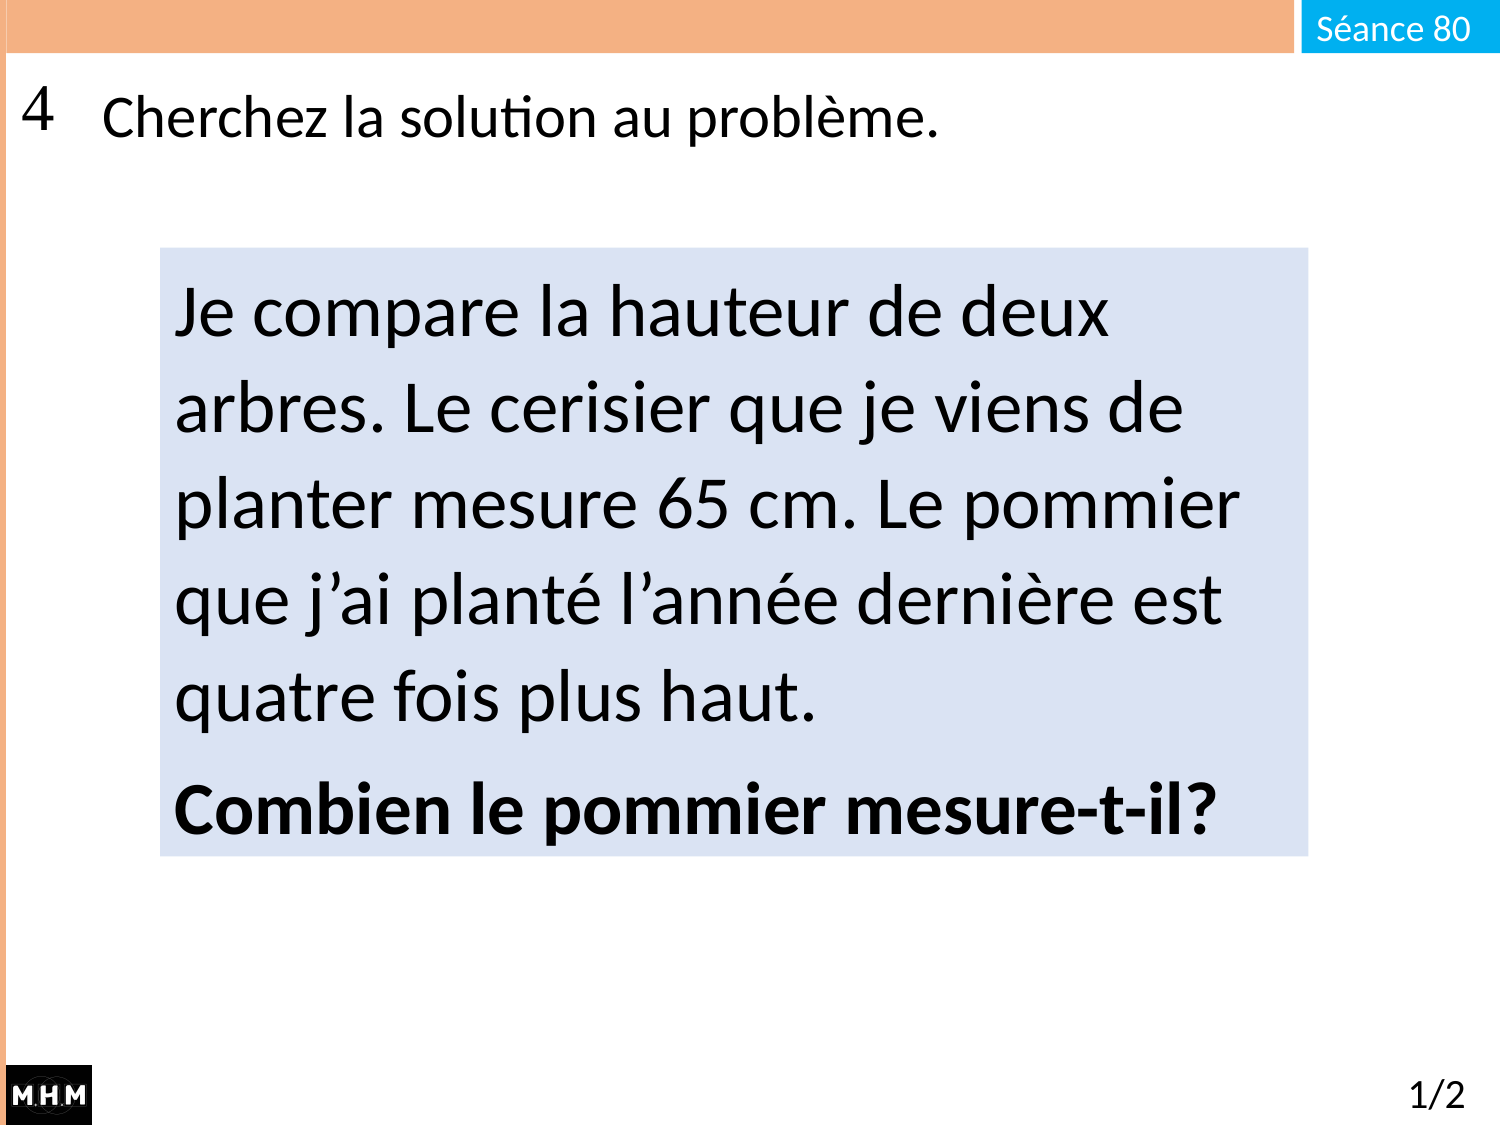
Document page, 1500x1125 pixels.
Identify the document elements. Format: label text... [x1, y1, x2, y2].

title Cherchez la solution au problème. [87, 32, 1382, 158]
text_box Je compare la hauteur de deux arbres. Le cerisier que je viens de planter mesure 65 cm. Le pommier que j’ai planté l’année dernière est quatre fois plus haut. Combien le pommier mesure-t-il? [160, 247, 1309, 857]
list 1/2 [1373, 1064, 1500, 1125]
picture [6, 1065, 92, 1125]
